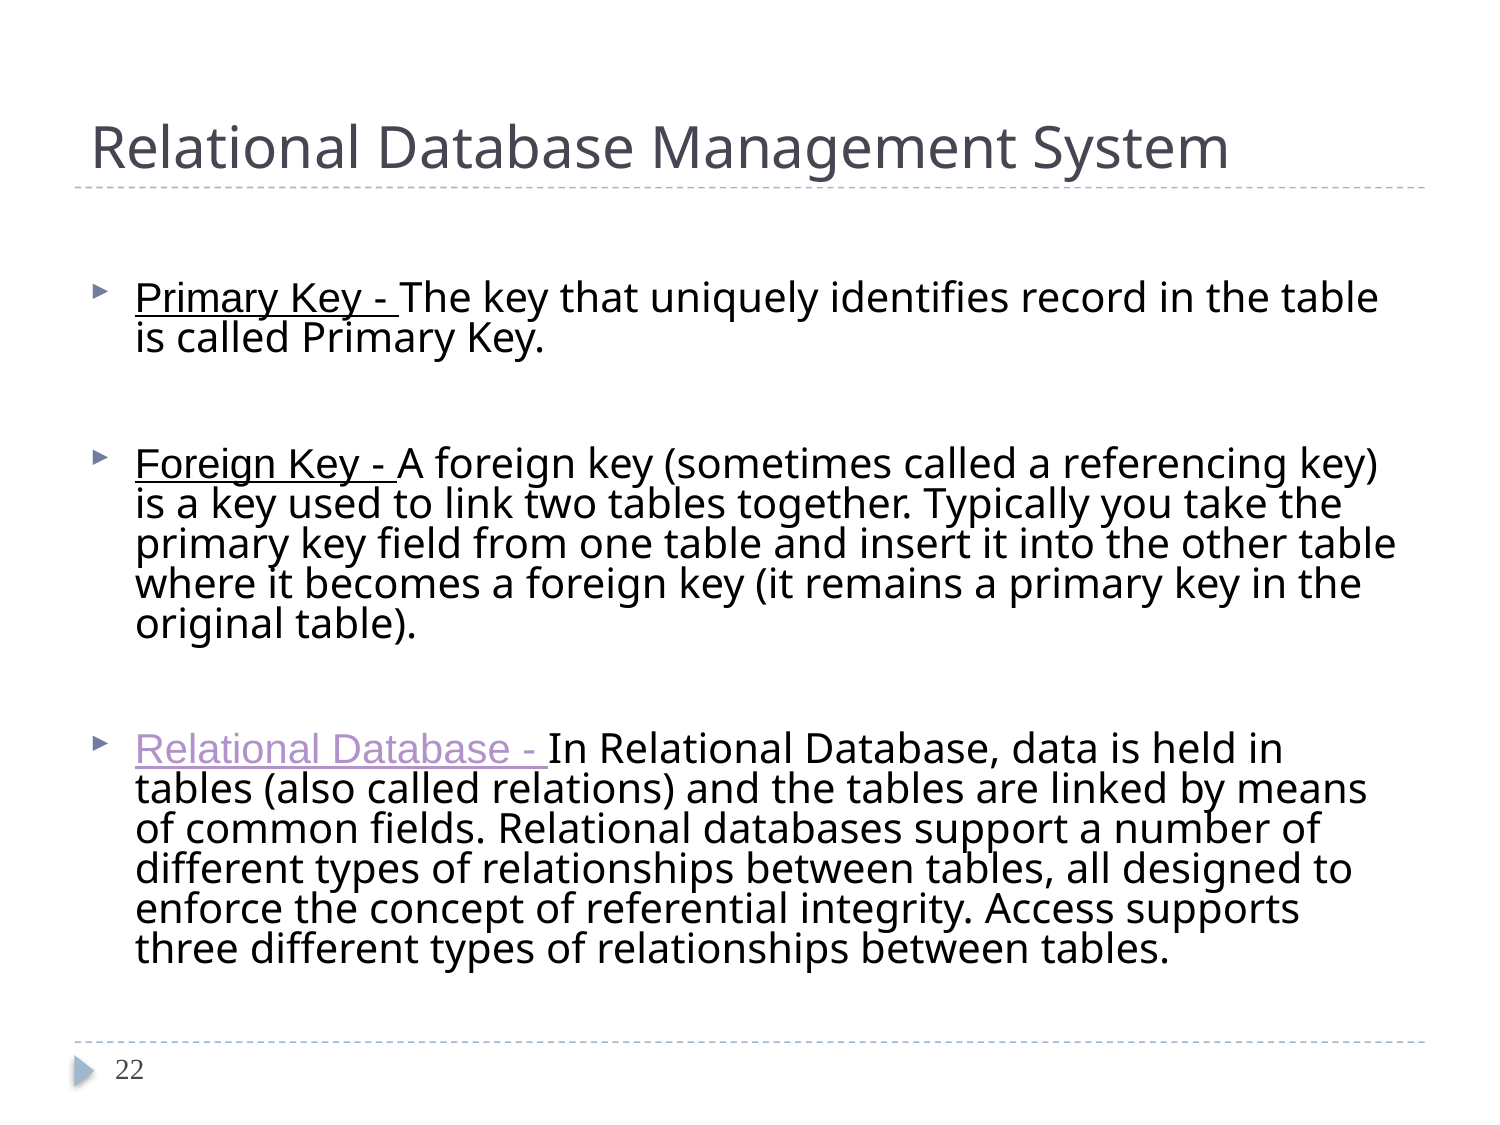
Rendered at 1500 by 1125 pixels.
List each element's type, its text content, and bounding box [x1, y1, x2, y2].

list Primary Key - The key that uniquely identifies record in the table is called Primary Key. Foreign Key - A foreign key (sometimes called a referencing key) is a key used to link two tables together. Typically you take the primary key field from one table and insert it into the other table where it becomes a foreign key (it remains a primary key in the original table). Relational Database - In Relational Database, data is held in tables (also called relations) and the tables are linked by means of common fields. Relational databases support a number of different types of relationships between tables, all designed to enforce the concept of referential integrity. Access supports three different types of relationships between tables. [74, 199, 1426, 1011]
title Relational Database Management System [74, 24, 1426, 188]
slide_number 22 [100, 1042, 426, 1103]
